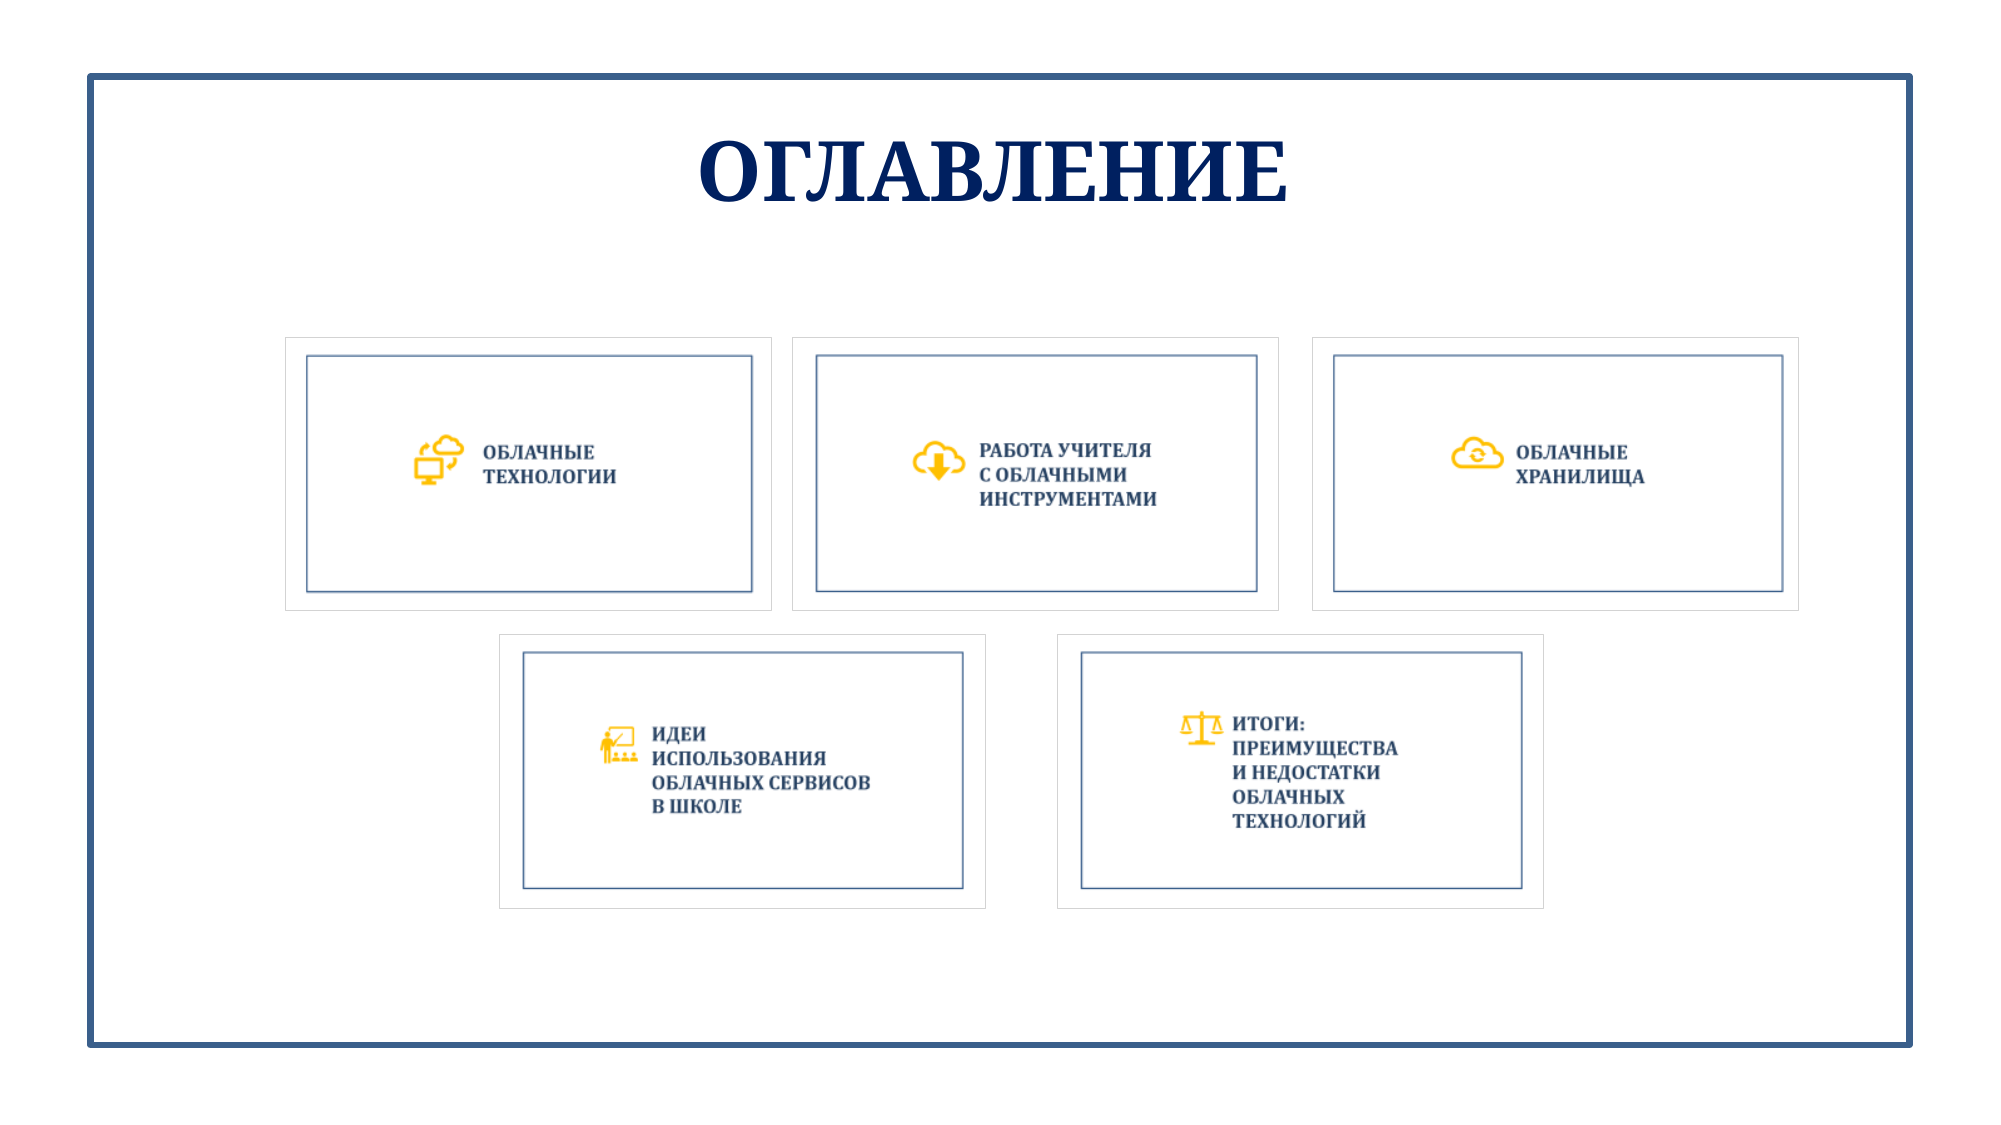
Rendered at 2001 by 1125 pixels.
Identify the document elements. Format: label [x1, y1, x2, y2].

text_box [220, 255, 1839, 994]
text_box [88, 74, 1912, 1047]
